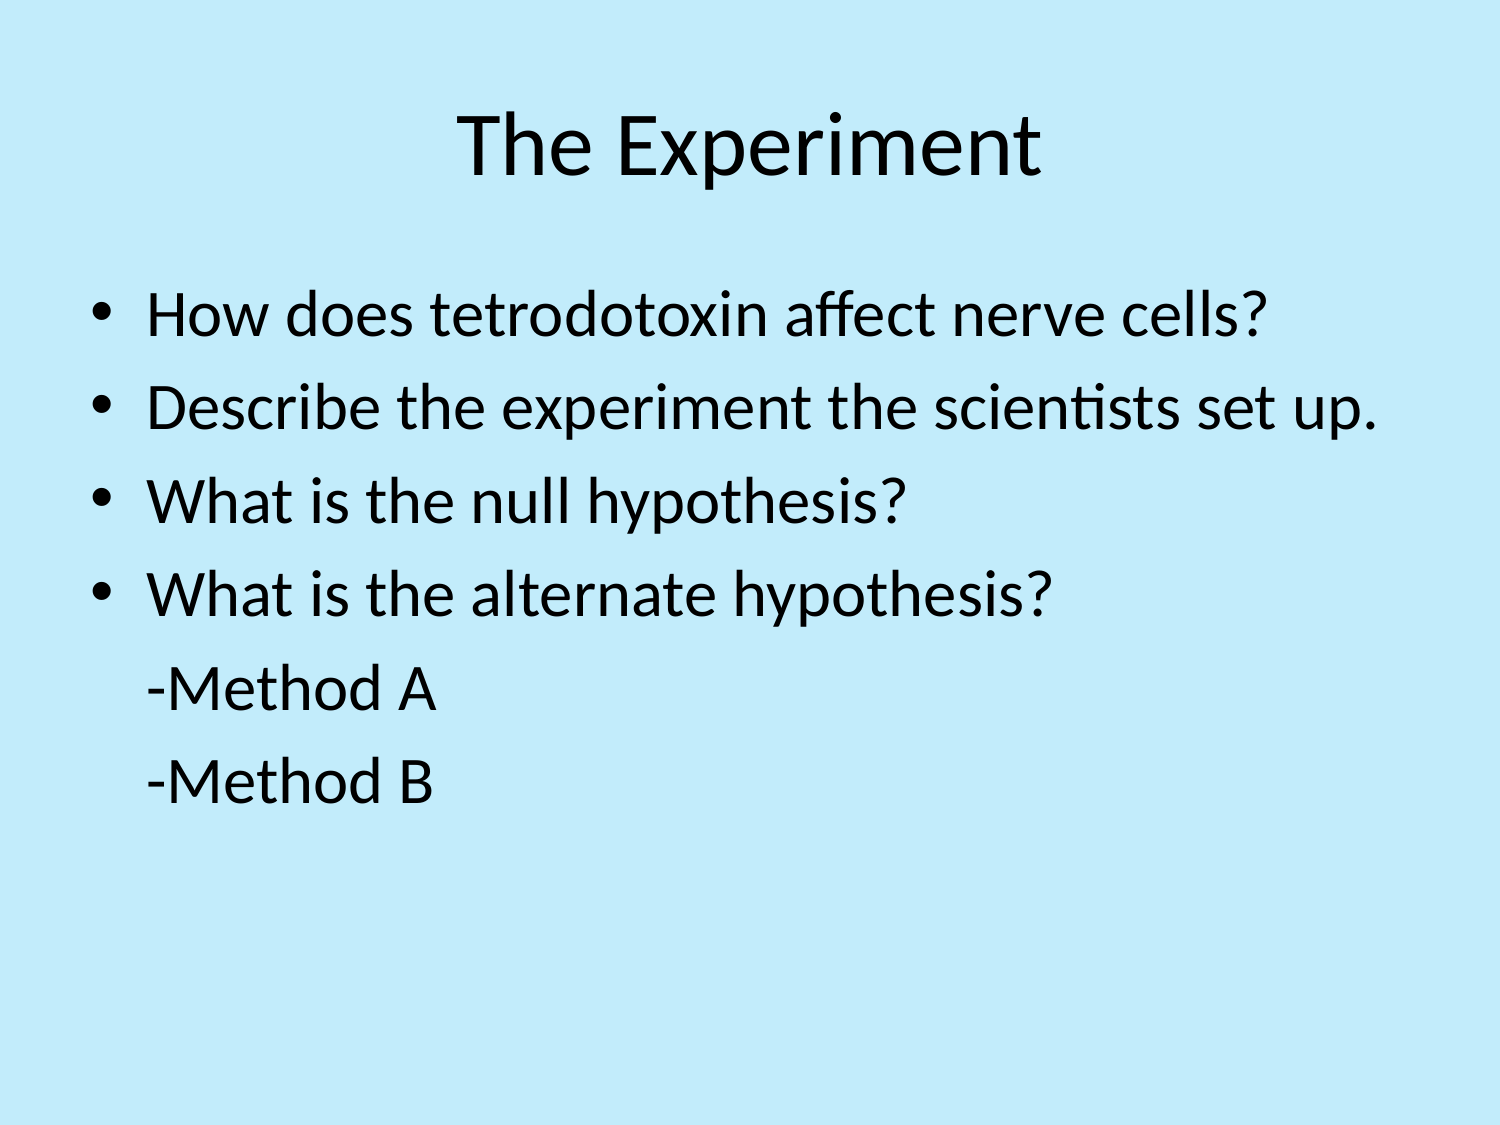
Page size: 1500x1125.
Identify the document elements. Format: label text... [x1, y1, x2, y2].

list How does tetrodotoxin affect nerve cells? Describe the experiment the scientists set up. What is the null hypothesis? What is the alternate hypothesis? -Method A -Method B [75, 262, 1425, 1005]
title The Experiment [75, 45, 1425, 233]
